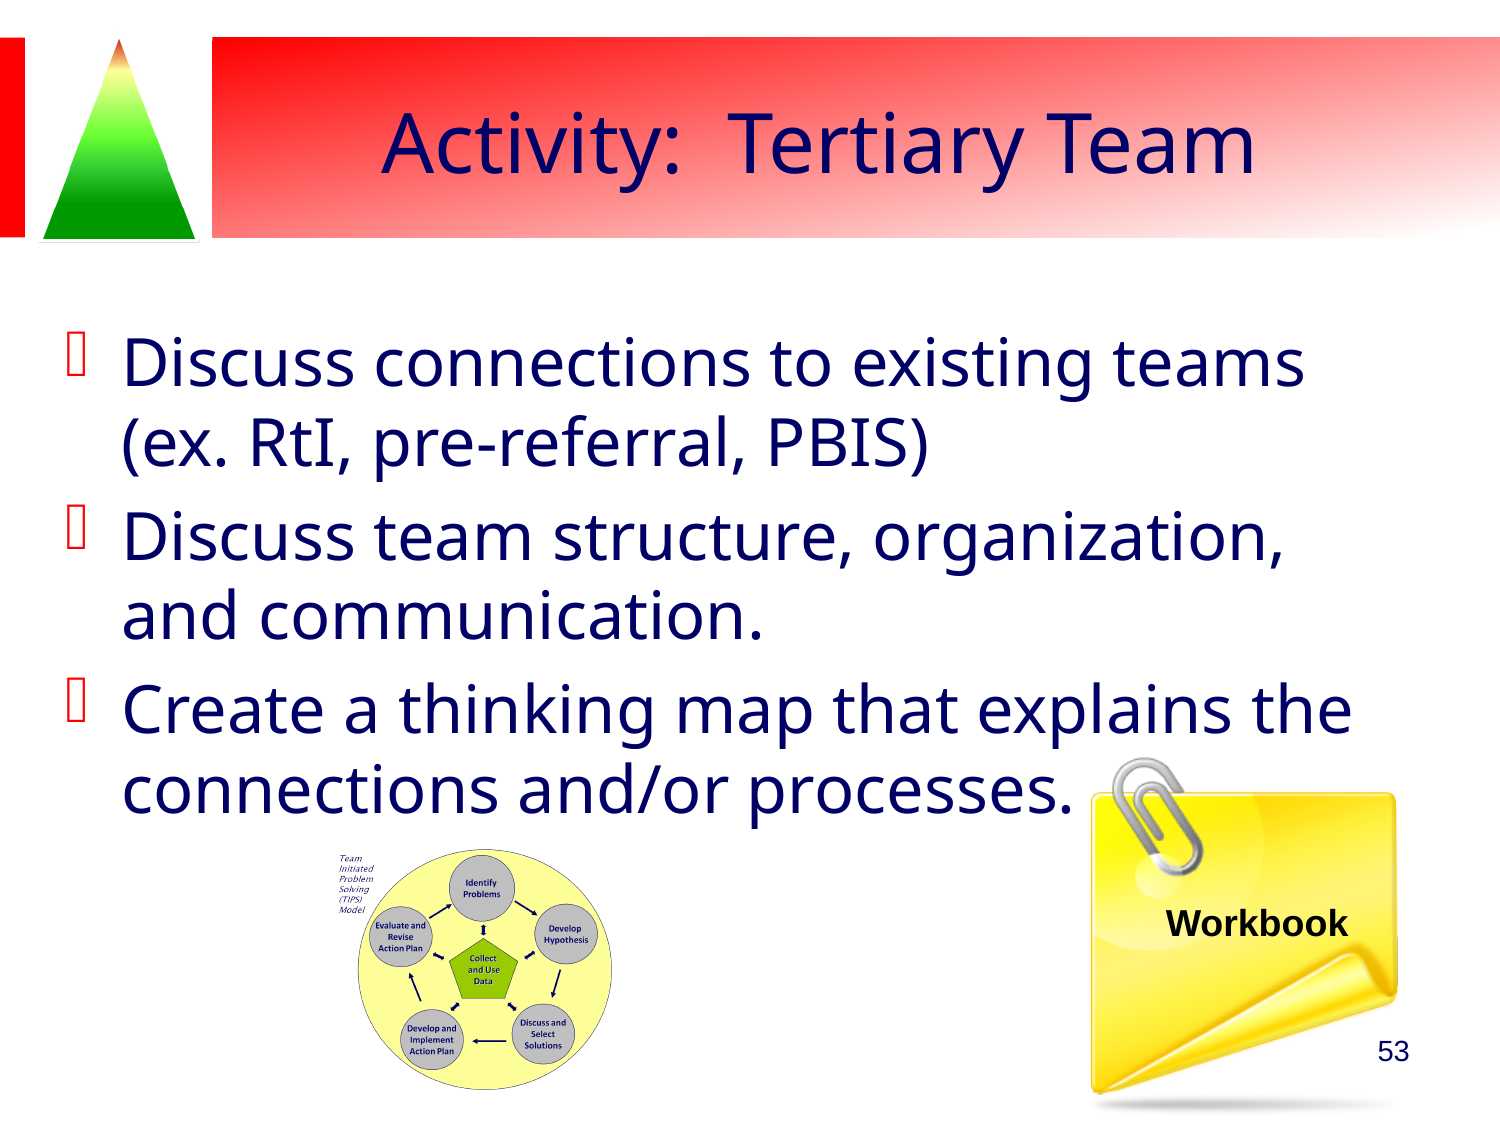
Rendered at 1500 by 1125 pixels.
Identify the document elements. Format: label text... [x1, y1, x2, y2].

picture [332, 849, 612, 1091]
picture [37, 30, 200, 243]
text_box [1024, 724, 1438, 1125]
list Discuss connections to existing teams (ex. RtI, pre-referral, PBIS) Discuss team structure, organization, and communication. Create a thinking map that explains the connections and/or processes. [49, 312, 1426, 1006]
title Activity: Tertiary Team [237, 37, 1426, 243]
